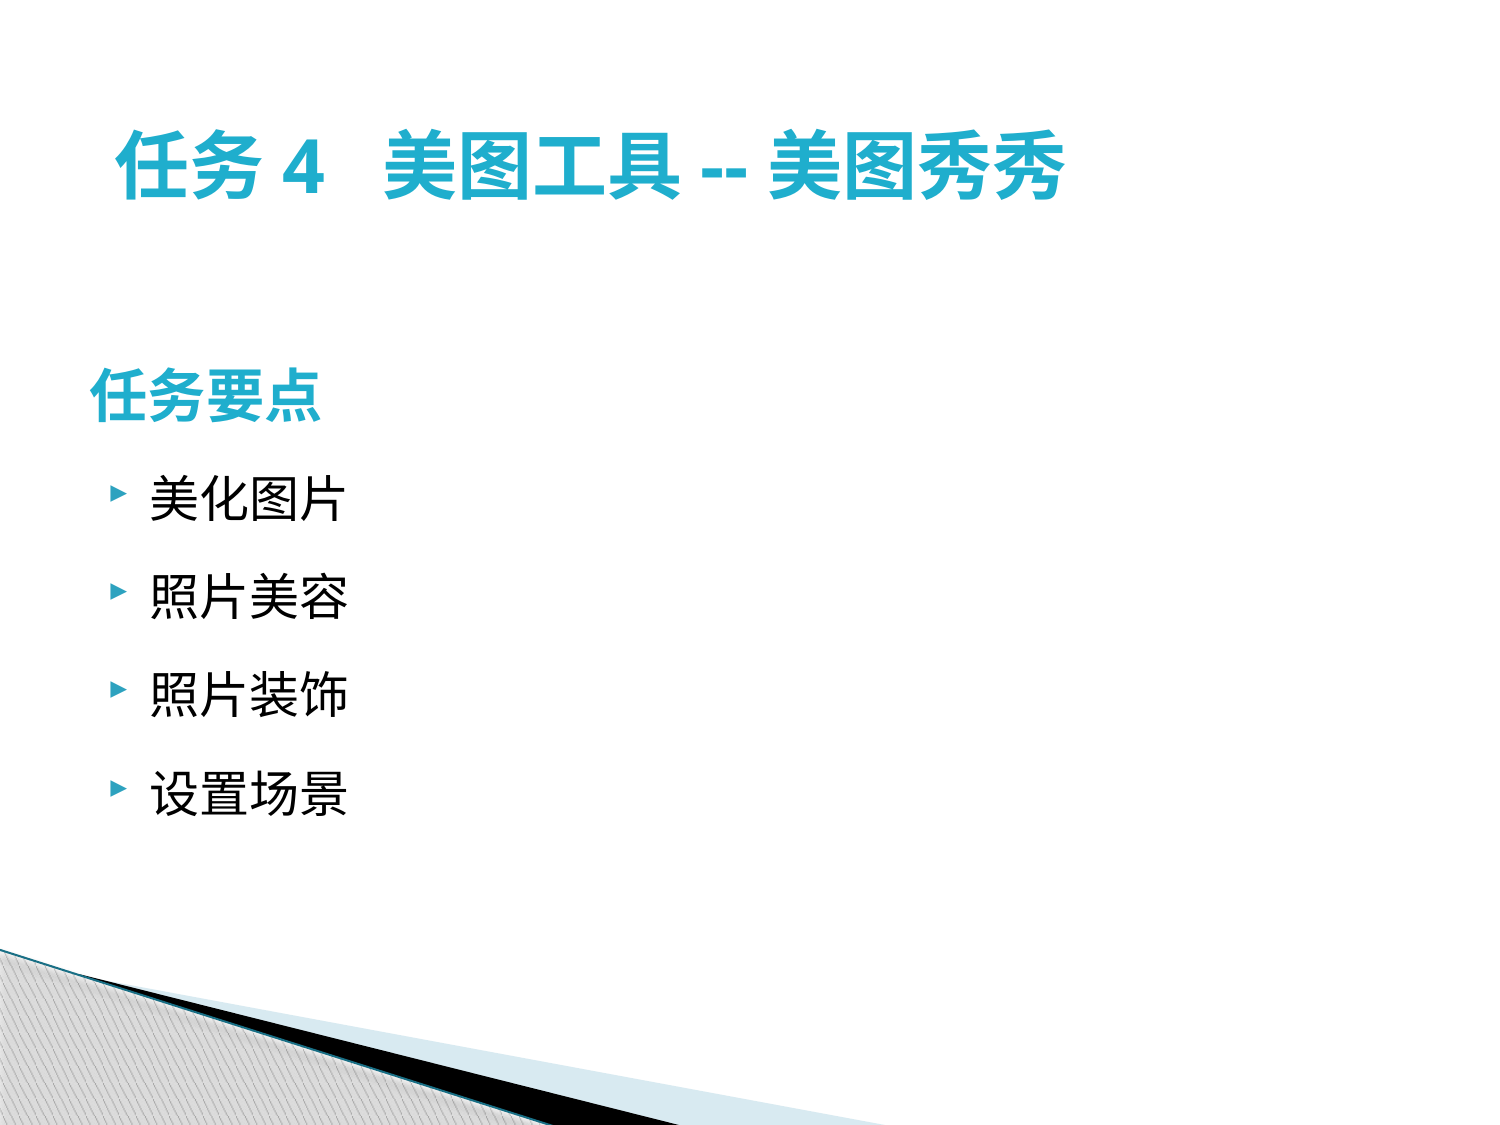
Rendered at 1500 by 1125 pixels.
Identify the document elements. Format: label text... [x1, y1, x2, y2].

list 任务要点 美化图片 照片美容 照片装饰 设置场景 [75, 309, 1425, 953]
text_box 任务4 美图工具--美图秀秀 [99, 70, 1450, 258]
